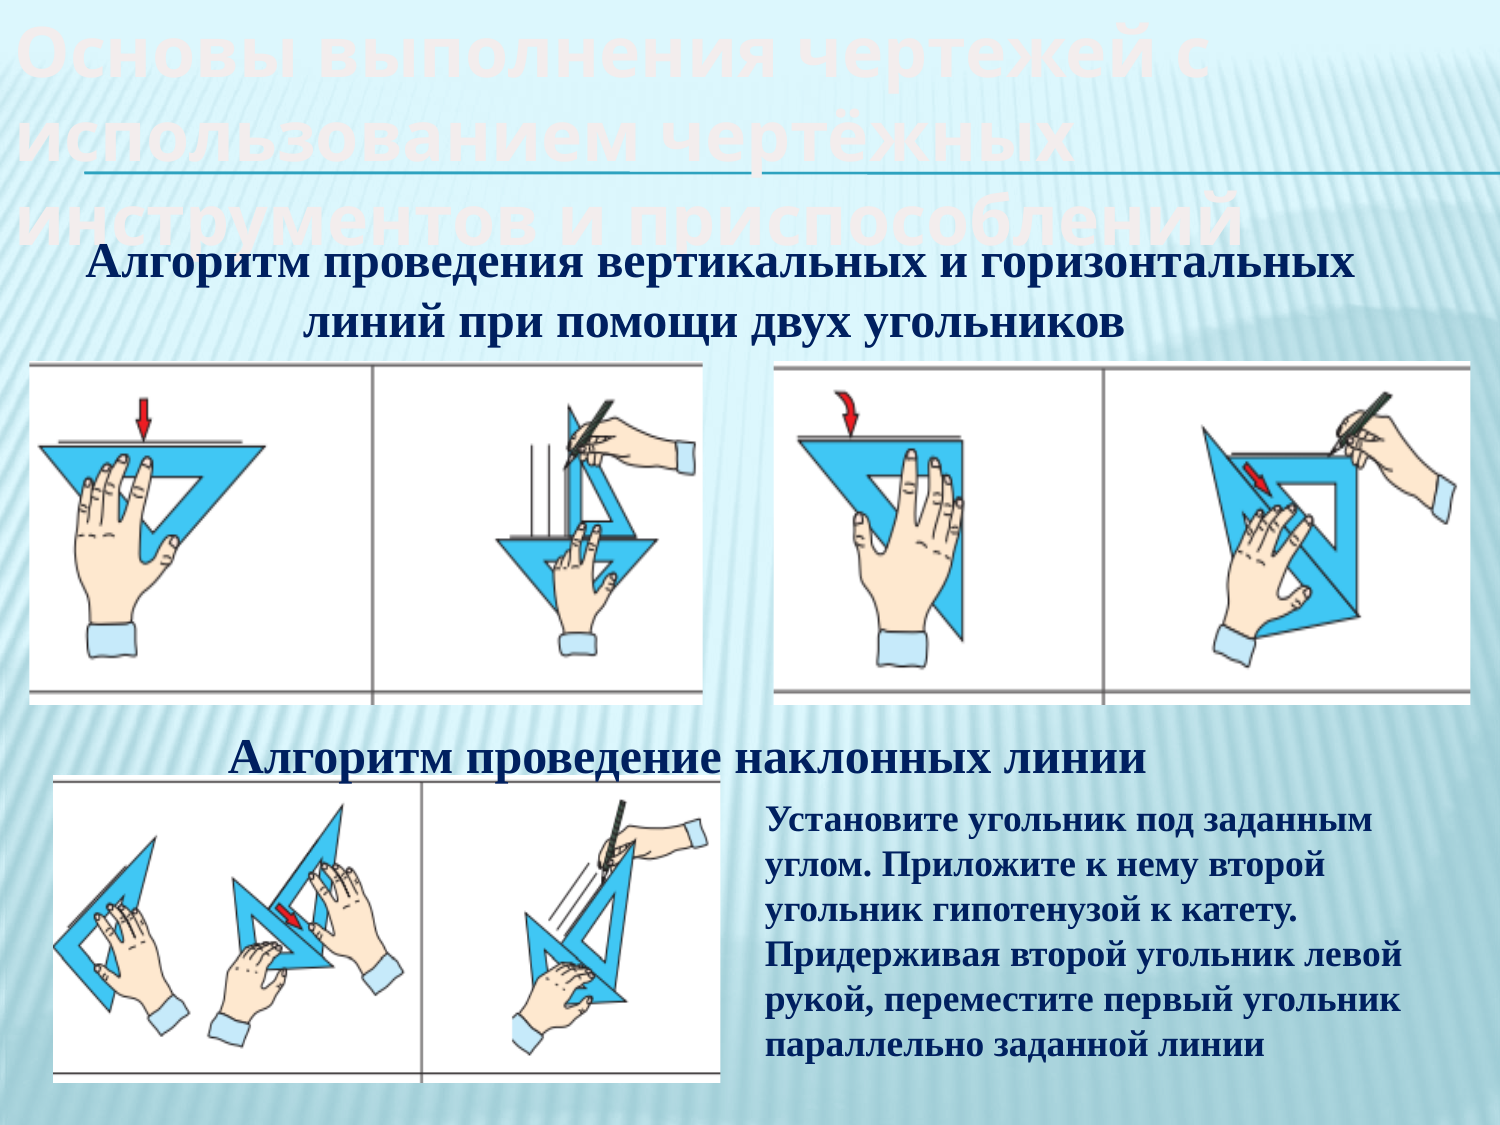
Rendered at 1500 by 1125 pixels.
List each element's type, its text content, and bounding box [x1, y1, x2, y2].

text_box Алгоритм проведения вертикальных и горизонтальных линий при помощи двух угольников [41, 219, 1400, 355]
title Основы выполнения чертежей с использованием чертёжных инструментов и приспособлений [0, 0, 1500, 268]
text_box Установите угольник под заданным углом. Приложите к нему второй угольник гипотенузой к катету. Придерживая второй угольник левой рукой, переместите первый угольник параллельно заданной линии [750, 786, 1471, 1072]
picture [773, 361, 1471, 705]
picture [52, 774, 721, 1083]
text_box Алгоритм проведение наклонных линии [213, 715, 1162, 791]
picture [29, 361, 704, 705]
